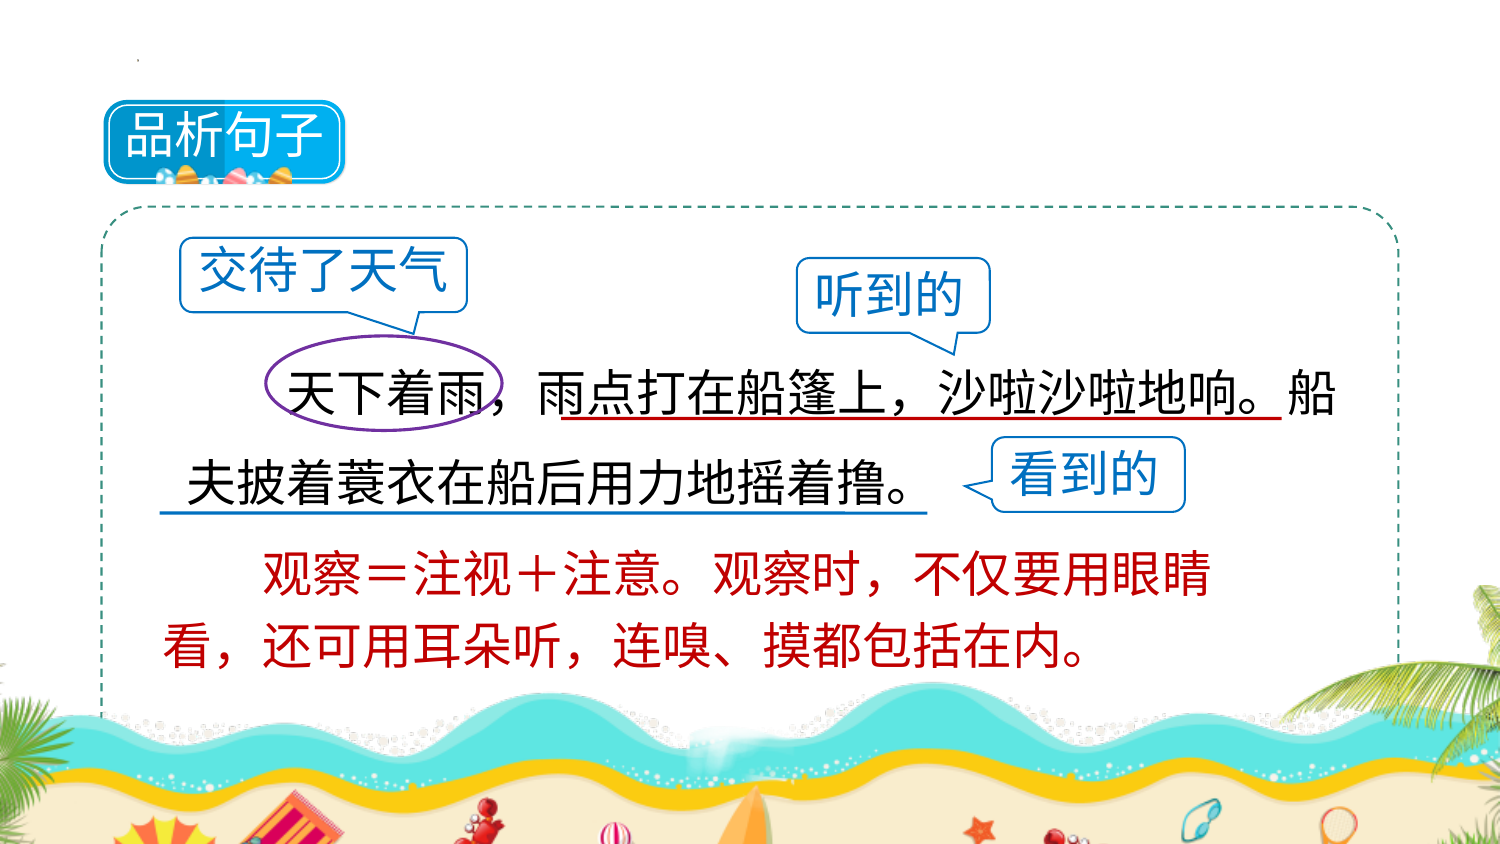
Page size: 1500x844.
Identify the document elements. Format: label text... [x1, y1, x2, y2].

text_box [100, 205, 1400, 585]
text_box 观察＝注视＋注意。观察时，不仅要用眼睛看，还可用耳朵听，连嗅、摸都包括在内。 [147, 522, 1317, 585]
text_box 天下着雨，雨点打在船篷上，沙啦沙啦地响。船夫披着蓑衣在船后用力地摇着撸。 [171, 323, 1353, 519]
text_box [103, 95, 345, 184]
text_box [180, 230, 497, 313]
text_box [265, 335, 503, 431]
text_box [796, 255, 1002, 333]
picture [0, 585, 1500, 844]
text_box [991, 435, 1197, 512]
